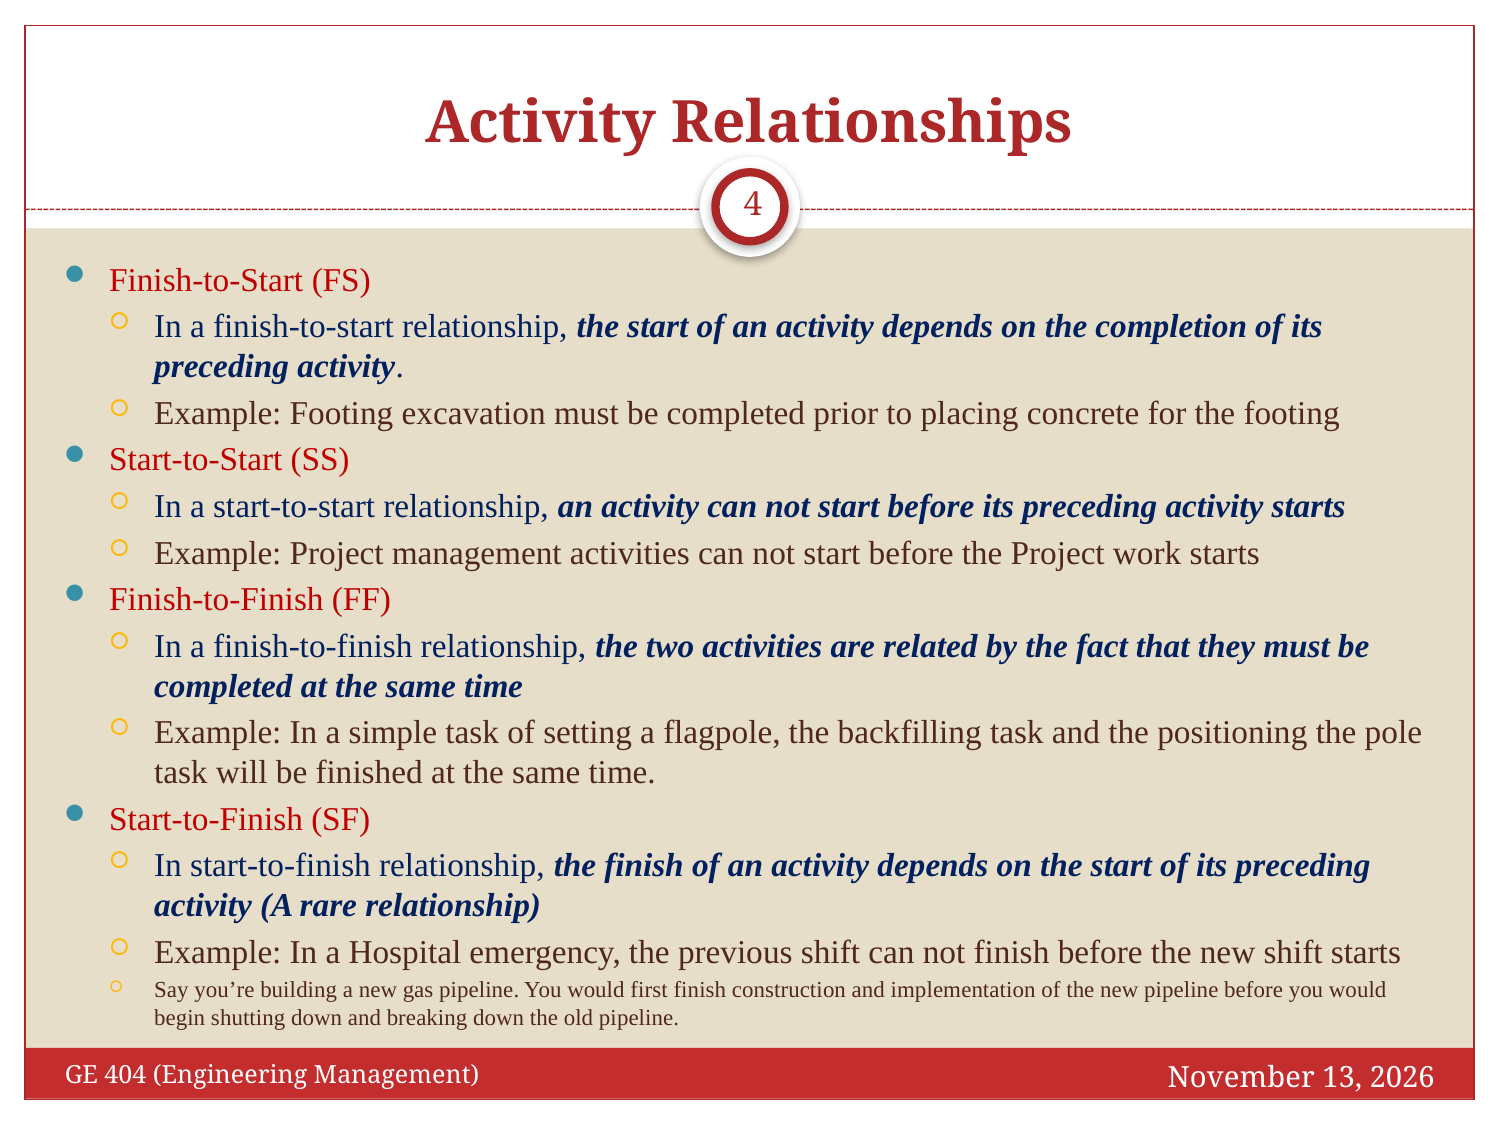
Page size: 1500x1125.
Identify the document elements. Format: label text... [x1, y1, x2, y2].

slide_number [950, 1050, 1450, 1111]
title Activity Relationships [49, 37, 1450, 162]
slide_number 4 [715, 168, 791, 241]
list Finish-to-Start (FS) In a finish-to-start relationship, the start of an activity depends on the completion of its preceding activity. Example: Footing excavation must be completed prior to placing concrete for the footing Start-to-Start (SS) In a start-to-start relationship, an activity can not start before its preceding activity starts Example: Project management activities can not start before the Project work starts Finish-to-Finish (FF) In a finish-to-finish relationship, the two activities are related by the fact that they must be completed at the same time Example: In a simple task of setting a flagpole, the backfilling task and the positioning the pole task will be finished at the same time. Start-to-Finish (SF) In start-to-finish relationship, the finish of an activity depends on the start of its preceding activity (A rare relationship) Example: In a Hospital emergency, the previous shift can not finish before the new shift starts Say you’re building a new gas pipeline. You would first finish construction and implementation of the new pipeline before you would begin shutting down and breaking down the old pipeline. [49, 250, 1445, 1038]
footer GE 404 (Engineering Management) [50, 1051, 638, 1112]
